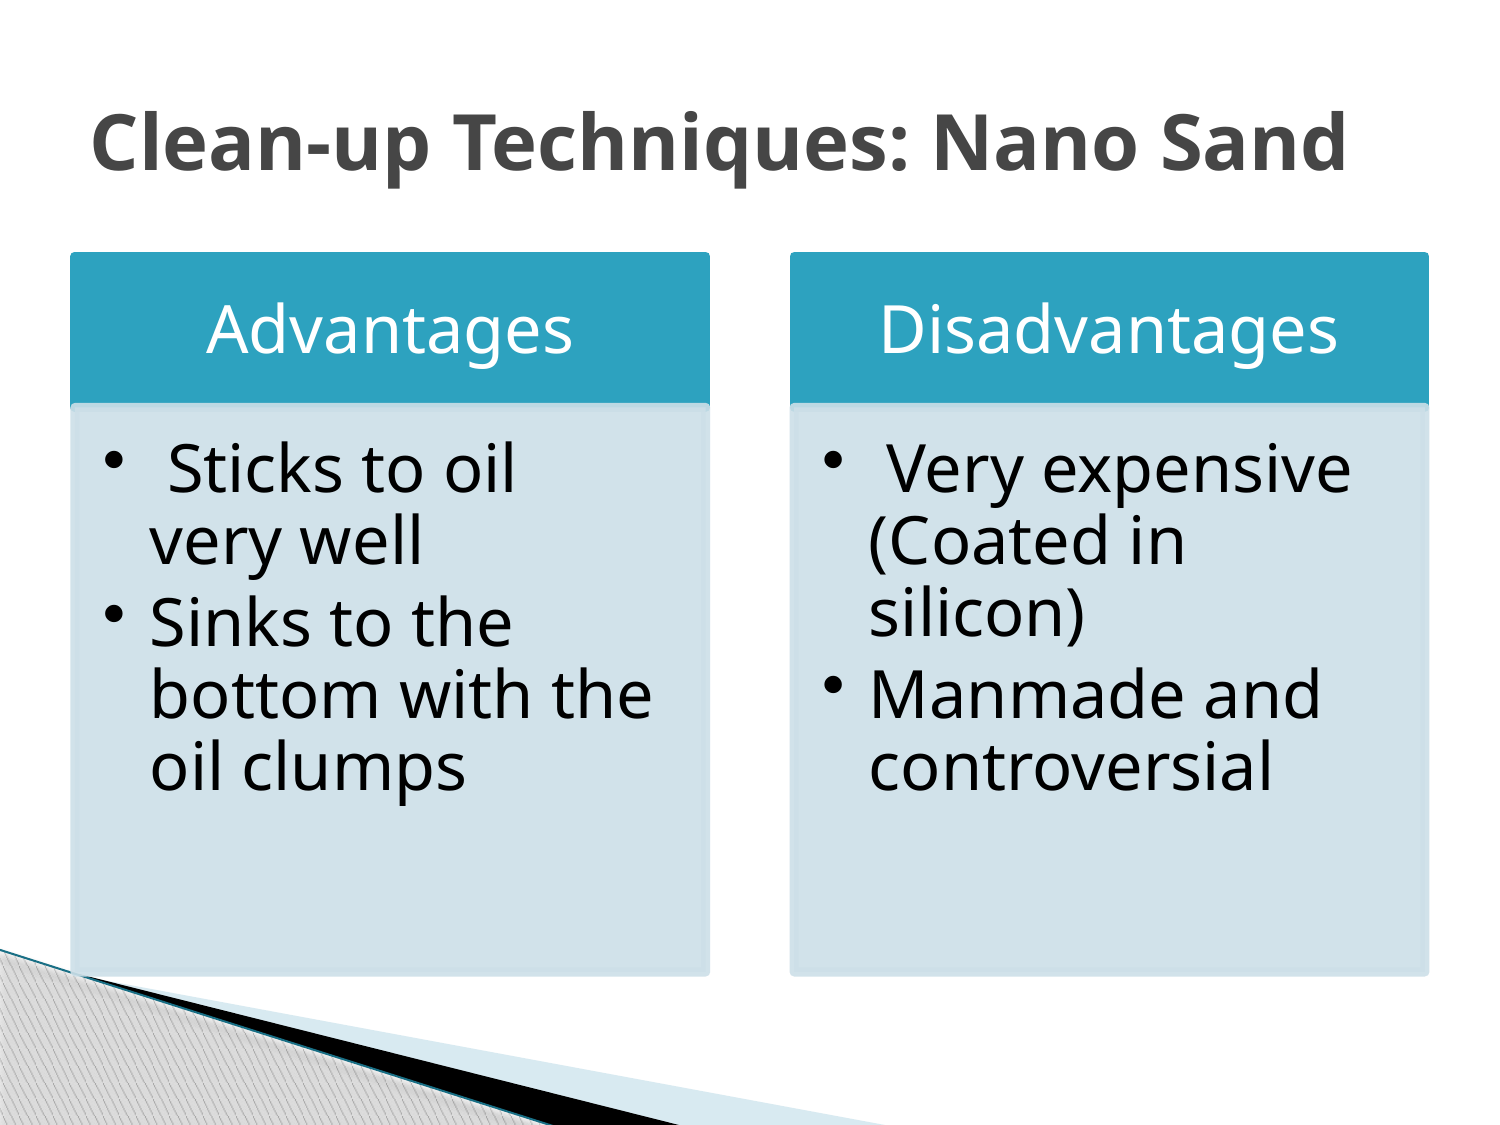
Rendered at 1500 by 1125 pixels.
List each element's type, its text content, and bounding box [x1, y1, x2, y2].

title Clean-up Techniques: Nano Sand [75, 45, 1425, 233]
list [74, 242, 1426, 986]
